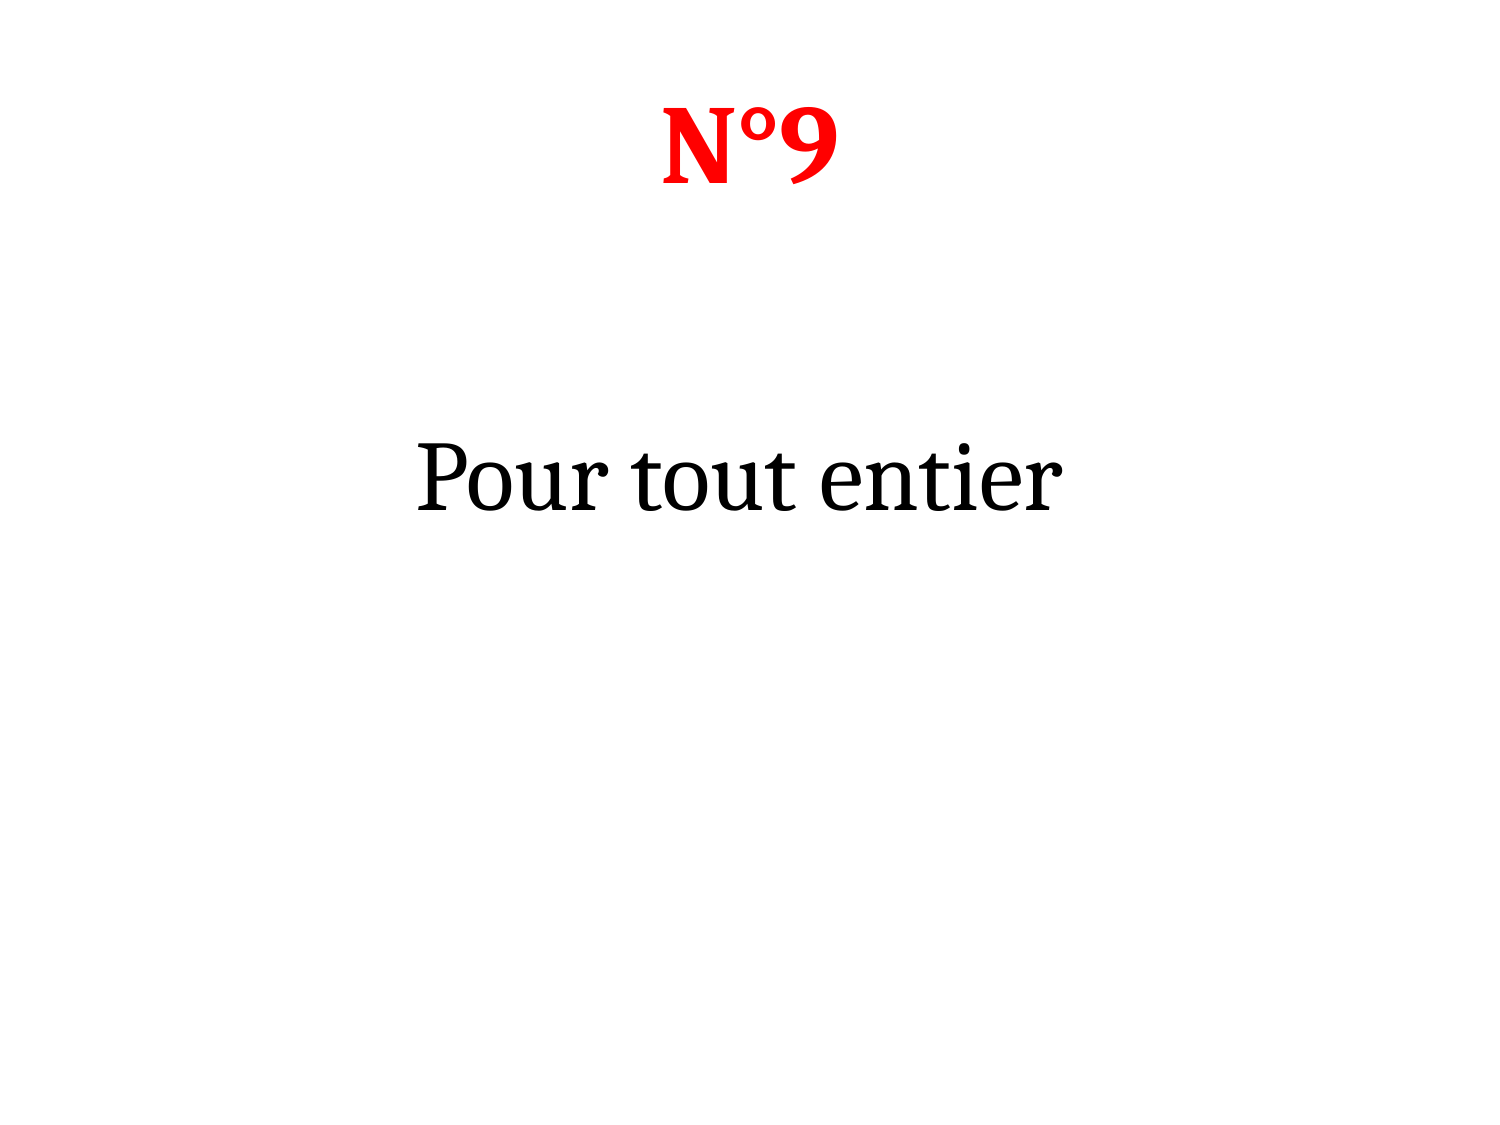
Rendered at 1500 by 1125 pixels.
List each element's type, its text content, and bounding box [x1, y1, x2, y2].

text_box N°9 [0, 63, 1500, 214]
